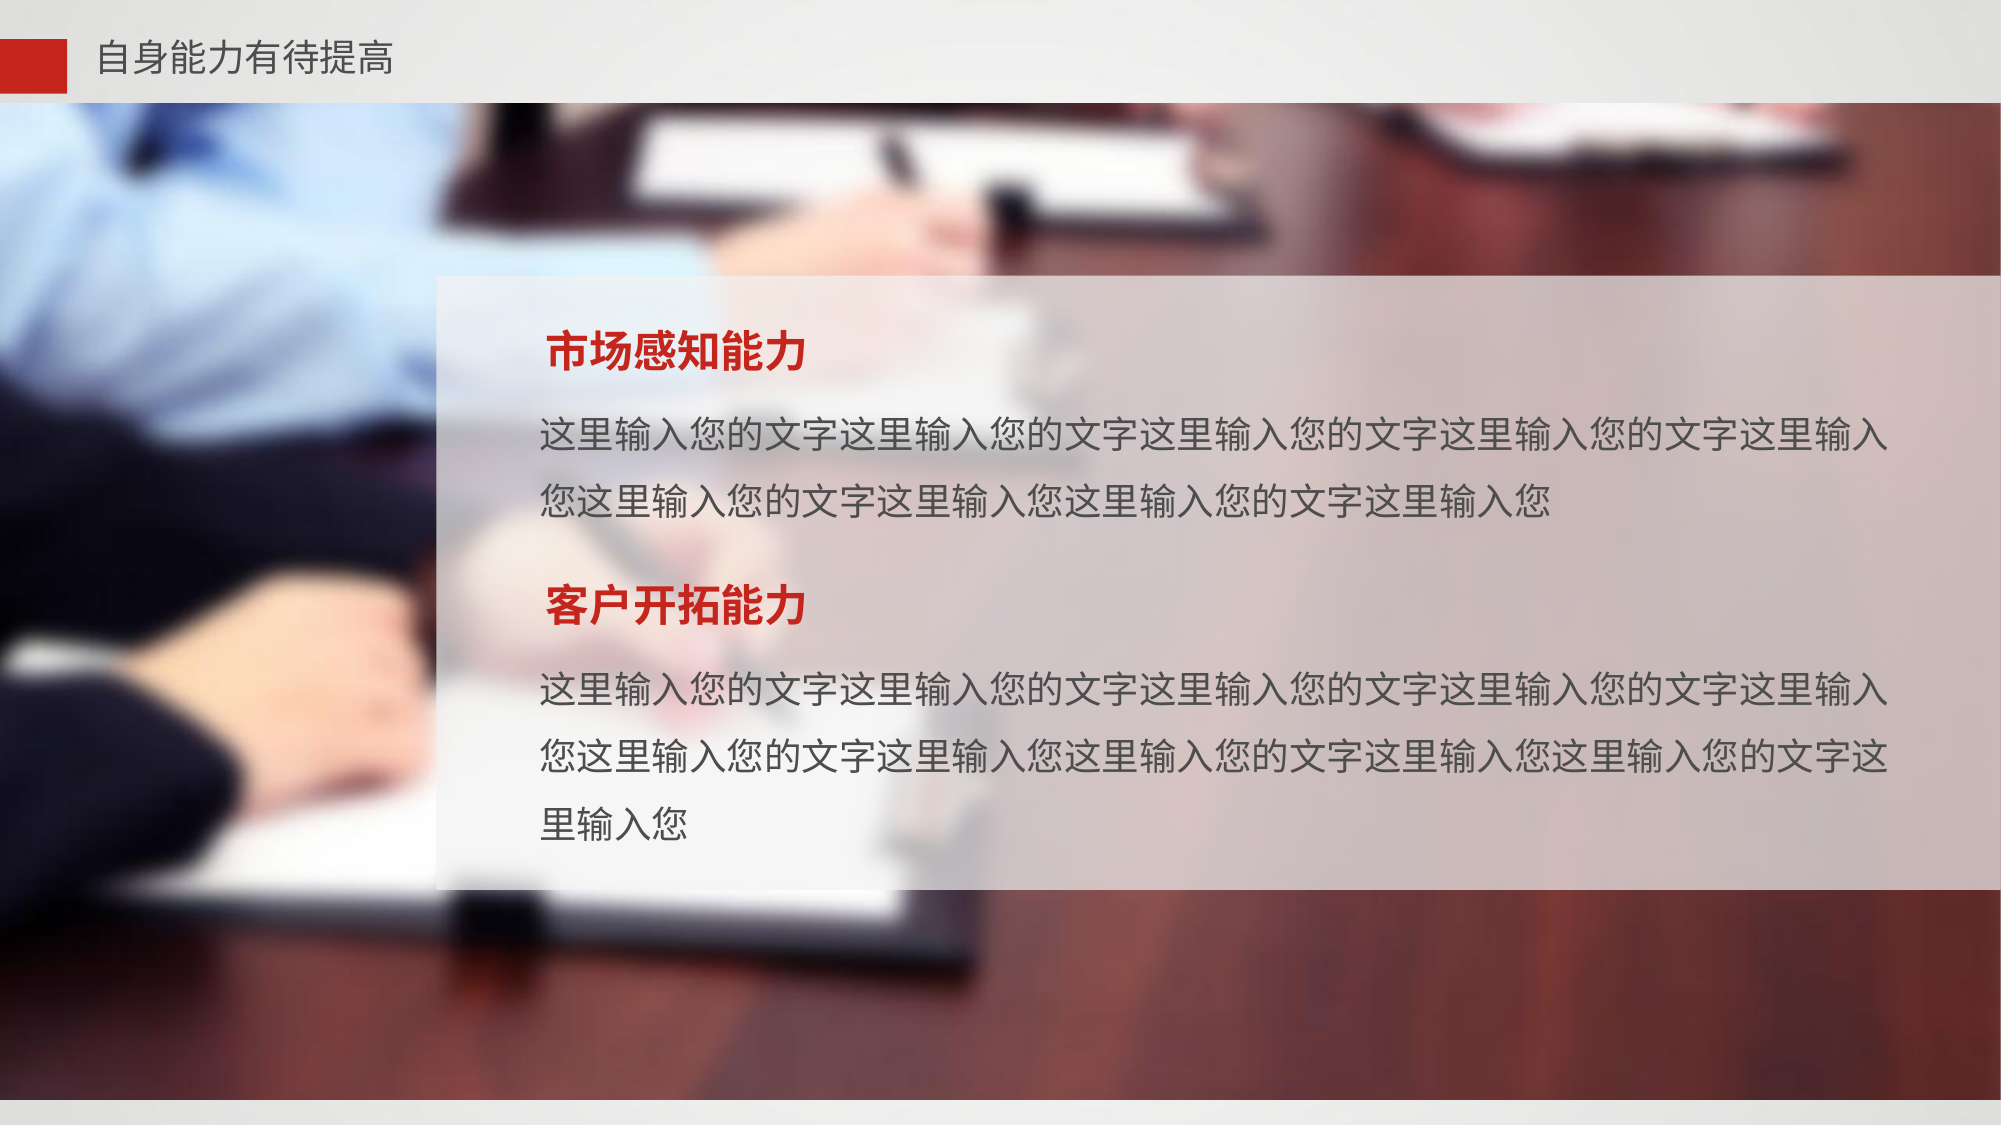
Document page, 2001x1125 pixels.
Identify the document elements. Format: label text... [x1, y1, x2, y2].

text_box 自身能力有待提高 [79, 26, 410, 86]
text_box [0, 39, 68, 94]
picture [0, 0, 2001, 1125]
